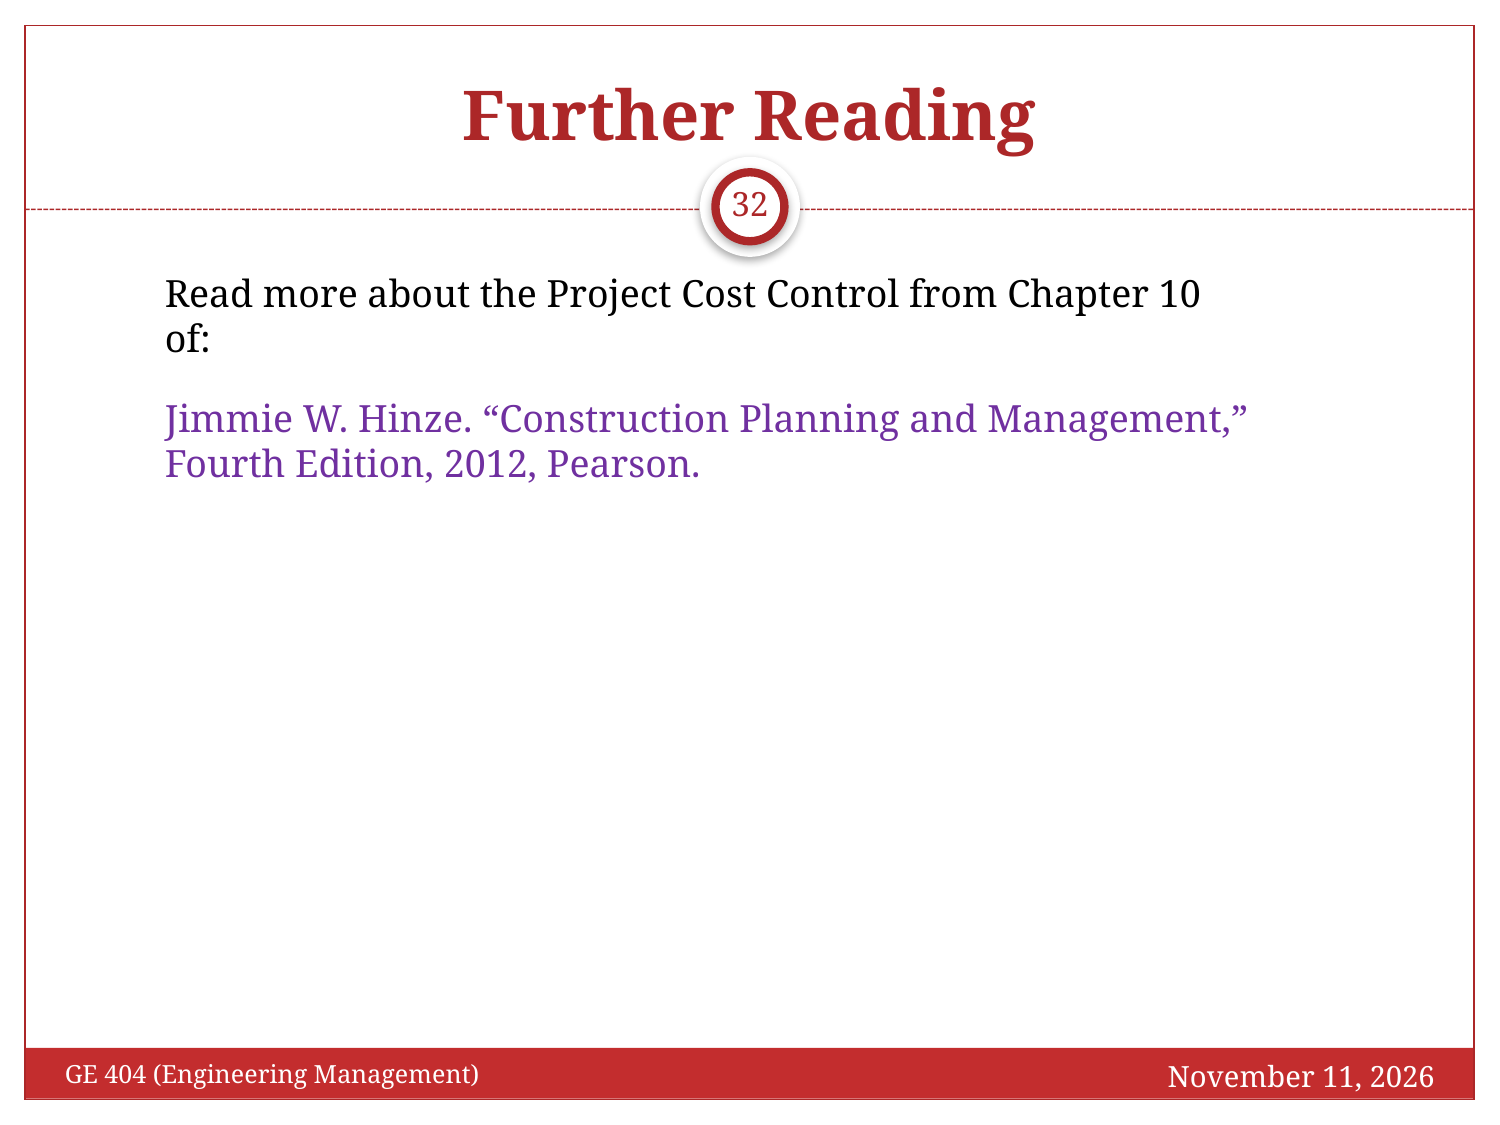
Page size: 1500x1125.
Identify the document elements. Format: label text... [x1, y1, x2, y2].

text_box Jimmie W. Hinze. “Construction Planning and Management,” Fourth Edition, 2012, Pearson. [150, 387, 1388, 538]
title Further Reading [49, 37, 1450, 162]
text_box Read more about the Project Cost Control from Chapter 10 of: [150, 262, 1250, 368]
slide_number 32 [712, 169, 788, 243]
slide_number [950, 1050, 1450, 1111]
footer GE 404 (Engineering Management) [50, 1051, 850, 1112]
